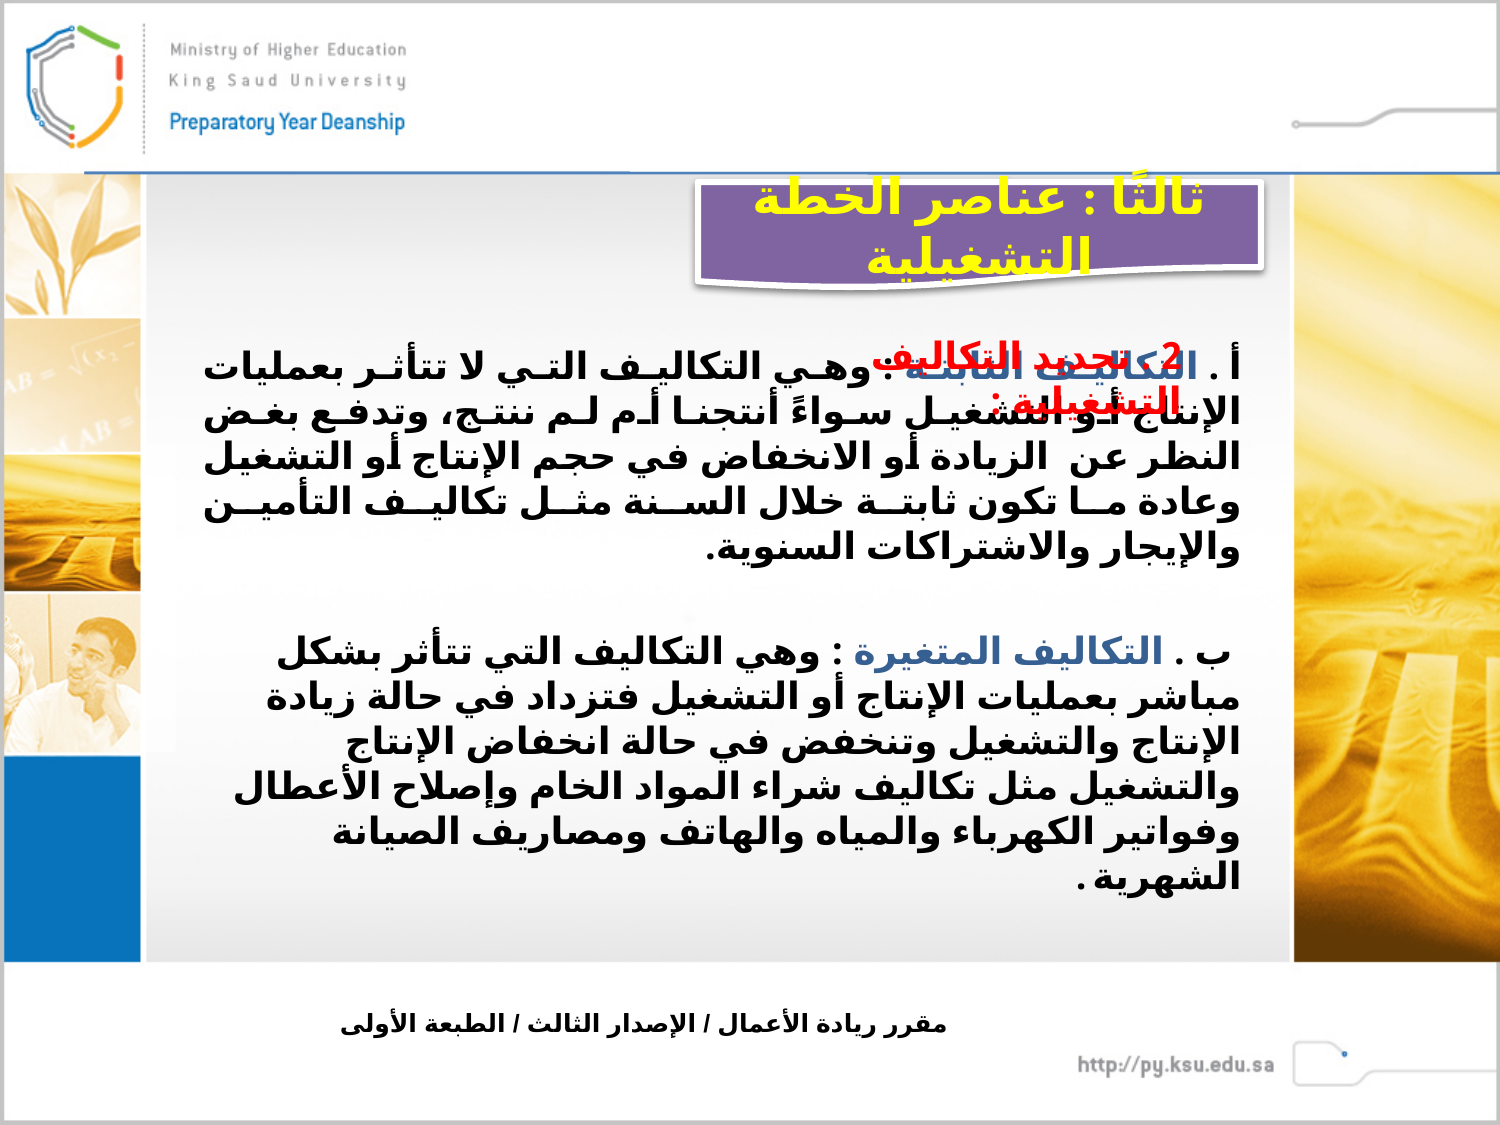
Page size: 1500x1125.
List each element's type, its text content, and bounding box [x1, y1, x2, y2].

text_box 2 . تحديد التكاليف التشغيلية : [762, 324, 1197, 430]
picture [0, 0, 1500, 1125]
text_box مقرر ريادة الأعمال / الإصدار الثالث / الطبعة الأولى [287, 1000, 1000, 1045]
text_box ثالثًا : عناصر الخطة التشغيلية [694, 178, 1265, 291]
text_box أ . التكاليف الثابتة : وهي التكاليف التي لا تتأثر بعمليات الإنتاج أو التشغيل سواءً أنتجنا أم لم ننتج، وتدفع بغض النظر عن الزيادة أو الانخفاض في حجم الإنتاج أو التشغيل وعادة ما تكون ثابتة خلال السنة مثل تكاليف التأمين والإيجار والاشتراكات السنوية. ب . التكاليف المتغيرة : وهي التكاليف التي تتأثر بشكل مباشر بعمليات الإنتاج أو التشغيل فتزداد في حالة زيادة الإنتاج والتشغيل وتنخفض في حالة انخفاض الإنتاج والتشغيل مثل تكاليف شراء المواد الخام وإصلاح الأعطال وفواتير الكهرباء والمياه والهاتف ومصاريف الصيانة الشهرية . [187, 334, 1257, 905]
